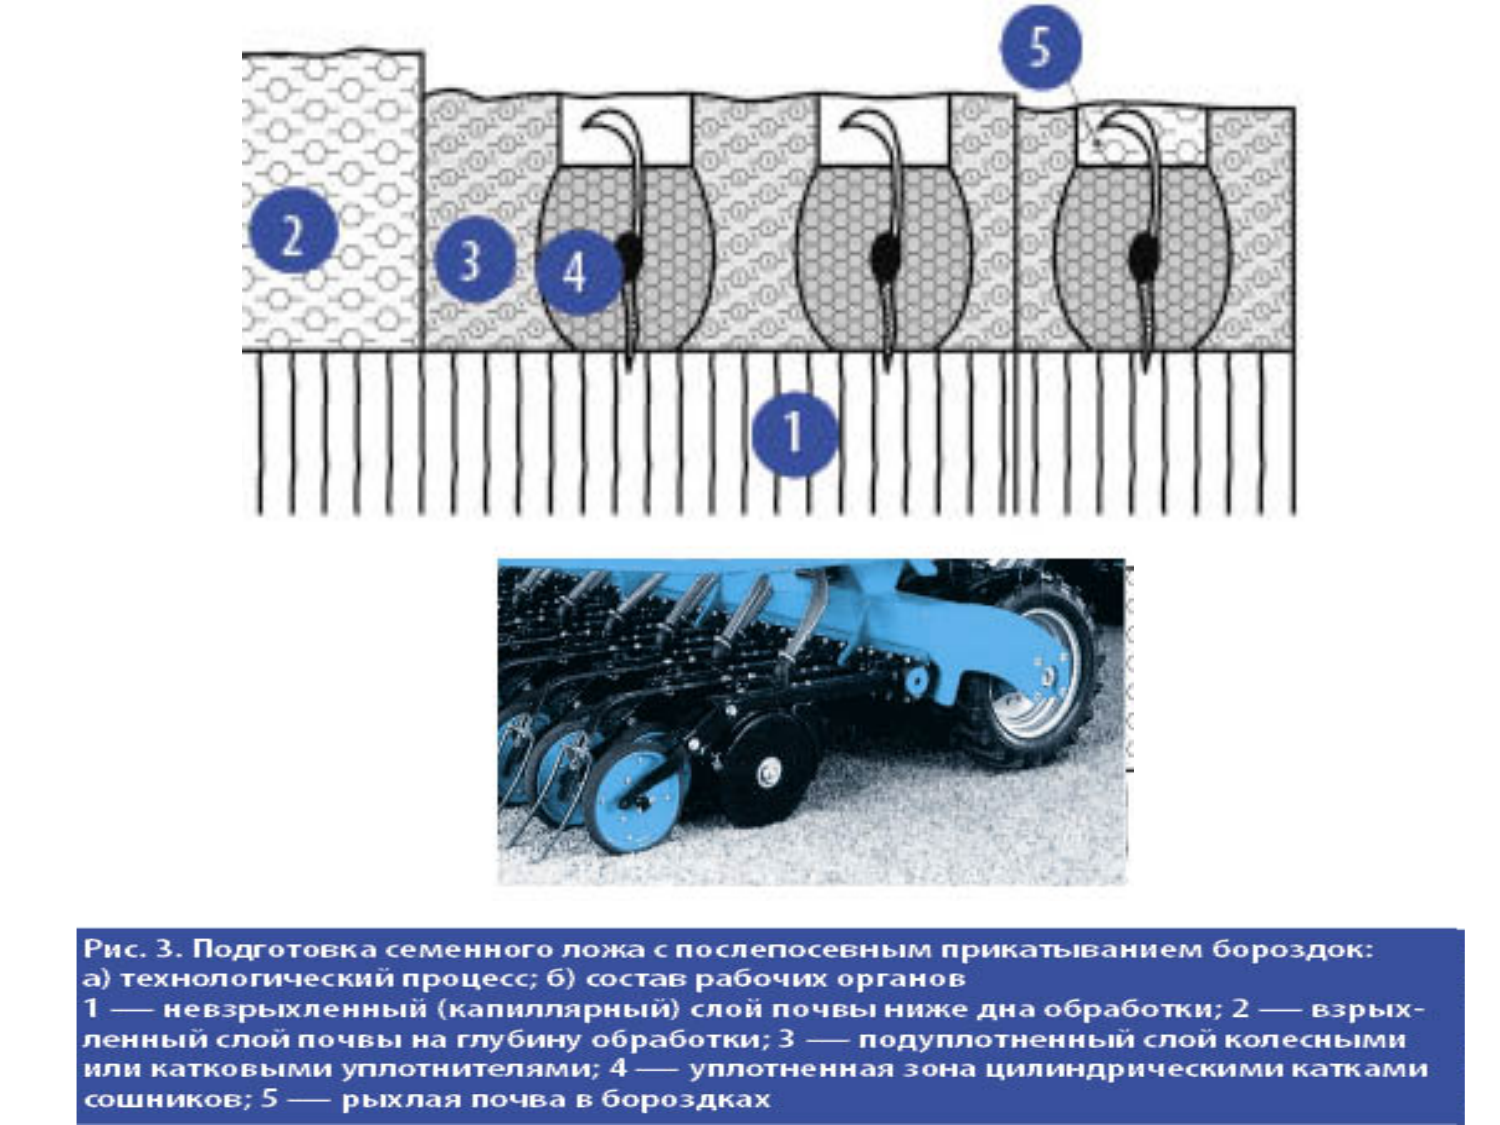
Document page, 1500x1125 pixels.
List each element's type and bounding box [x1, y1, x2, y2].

picture [76, 925, 1465, 1125]
picture [241, 0, 1330, 901]
